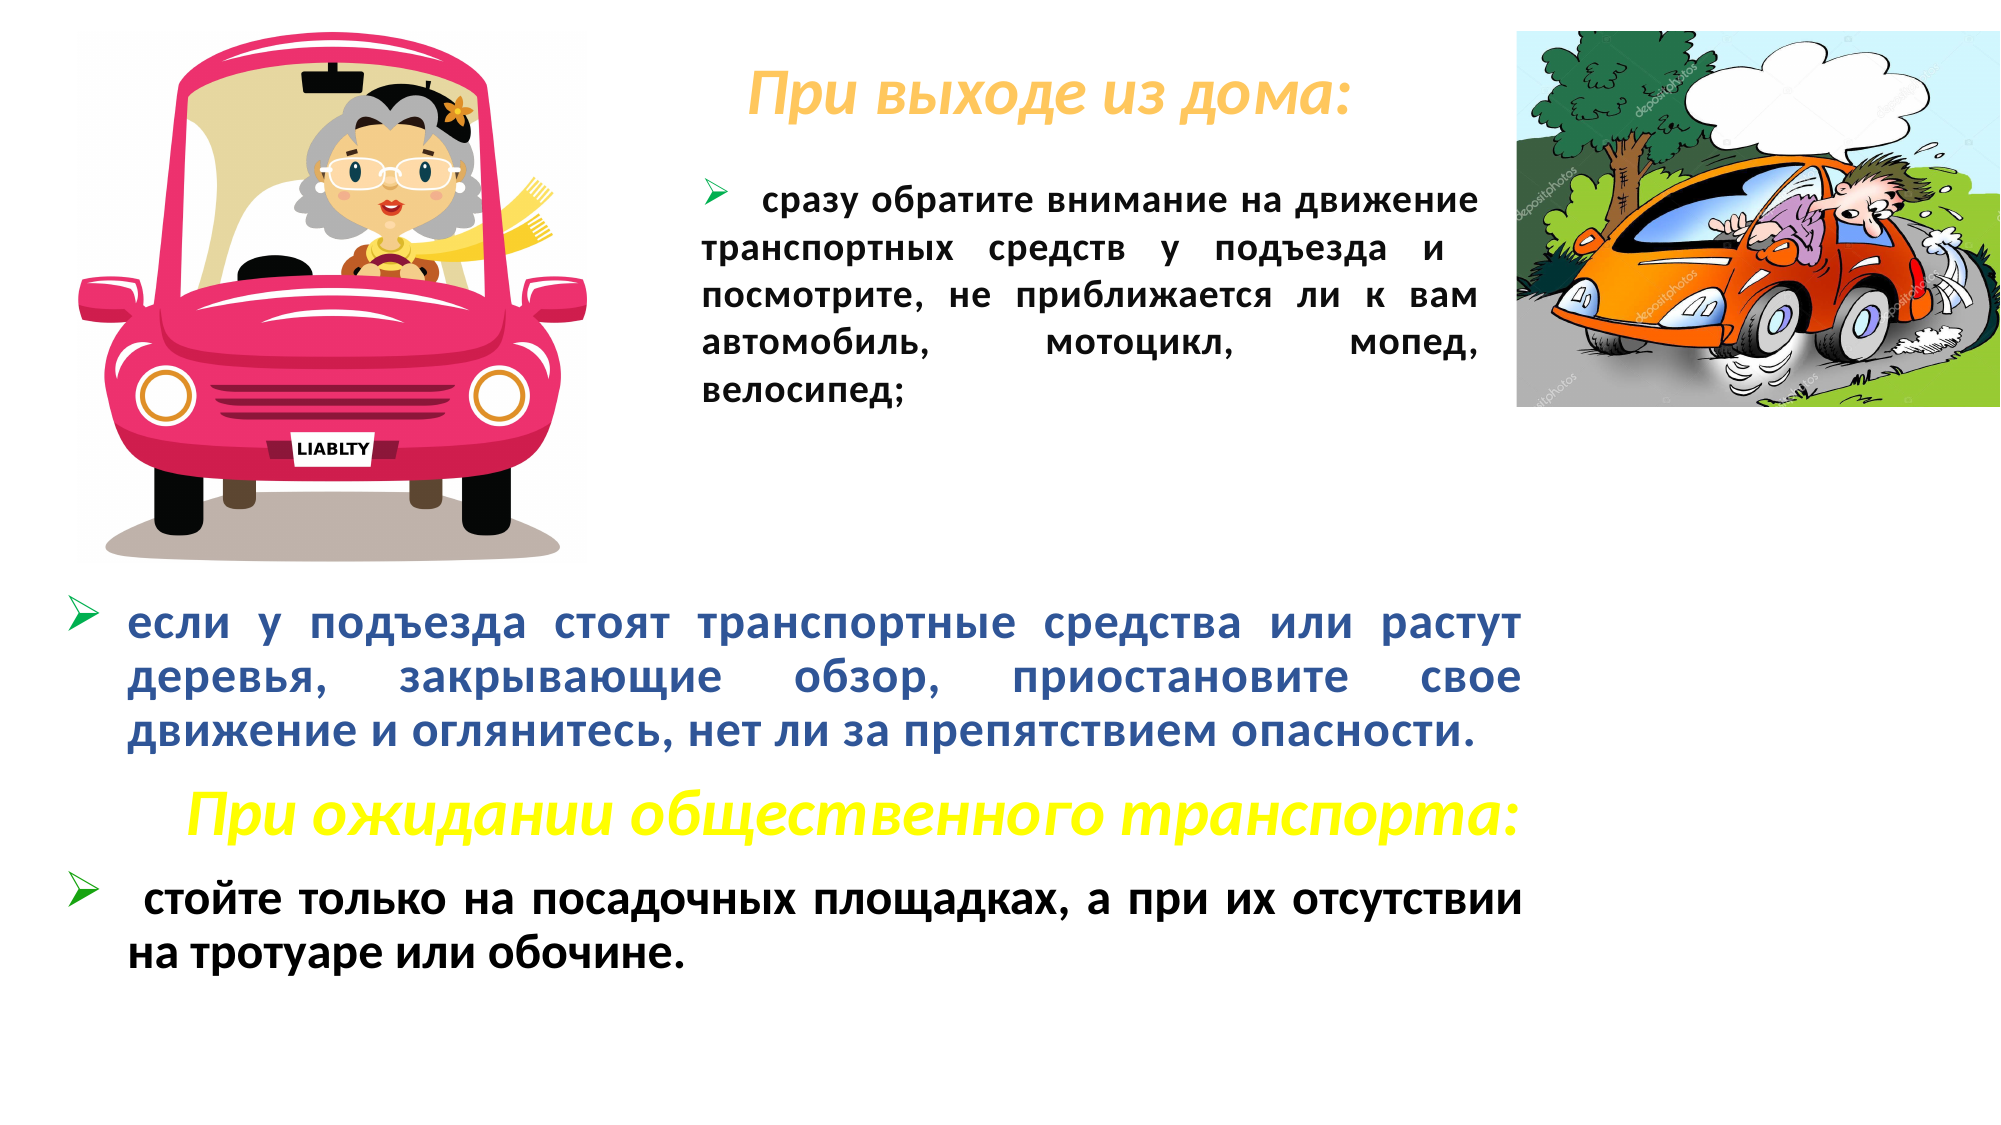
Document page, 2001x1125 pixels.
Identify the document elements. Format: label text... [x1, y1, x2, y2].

text_box При выходе из дома: сразу обратите внимание на движение транспортных средств у подъезда и посмотрите, не приближается ли к вам автомобиль, мотоцикл, мопед, велосипед; [686, 40, 1496, 508]
text_box если у подъезда стоят транспортные средства или растут деревья, закрывающие обзор, приостановите свое движение и оглянитесь, нет ли за препятствием опасности. При ожидании общественного транспорта: стойте только на посадочных площадках, а при их отсутствии на тротуаре или обочине. [38, 522, 1539, 1062]
picture [1516, 31, 2000, 407]
text_box [829, 31, 1516, 117]
picture [77, 31, 587, 563]
